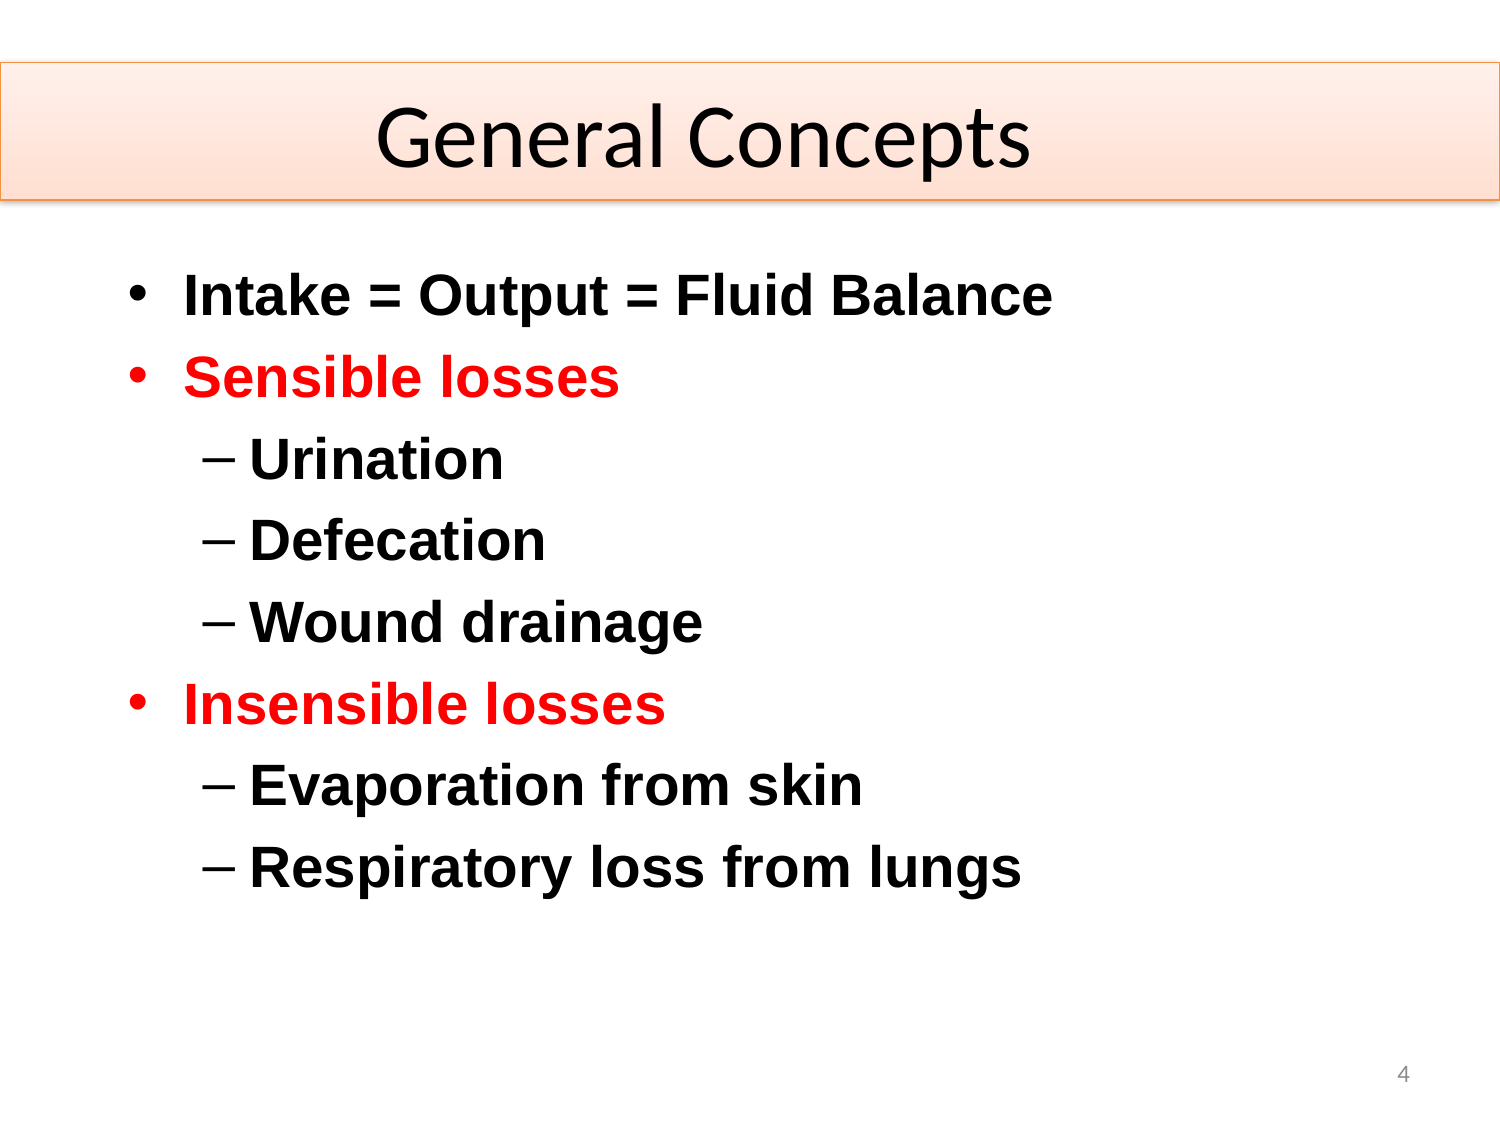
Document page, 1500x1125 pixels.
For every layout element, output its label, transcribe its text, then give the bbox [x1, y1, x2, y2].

slide_number 4 [1074, 1042, 1425, 1103]
list Intake = Output = Fluid Balance Sensible losses Urination Defecation Wound drainage Insensible losses Evaporation from skin Respiratory loss from lungs [112, 249, 1413, 1038]
title General Concepts [0, 62, 1500, 201]
